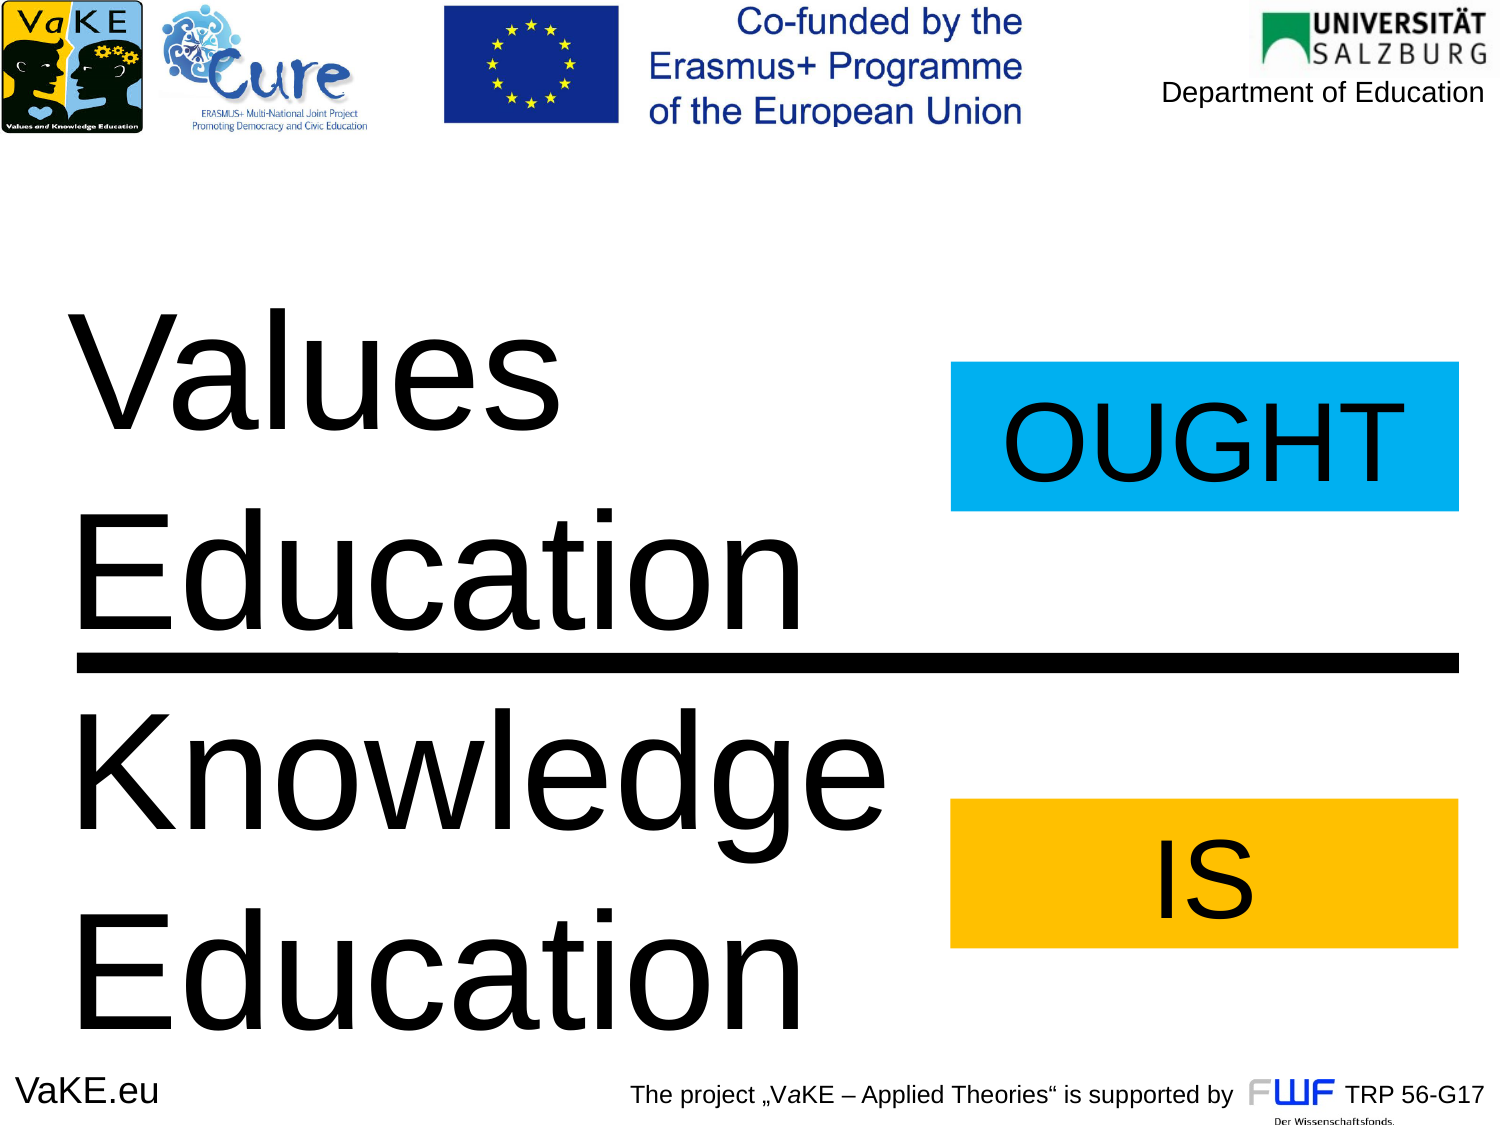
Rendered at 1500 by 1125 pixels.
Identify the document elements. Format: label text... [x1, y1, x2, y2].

picture [0, 0, 145, 135]
picture [1249, 1079, 1394, 1125]
text_box OUGHT [950, 361, 1459, 512]
text_box IS [950, 798, 1459, 949]
text_box Values Education Knowledge Education [53, 255, 1353, 1071]
picture [1249, 0, 1500, 78]
